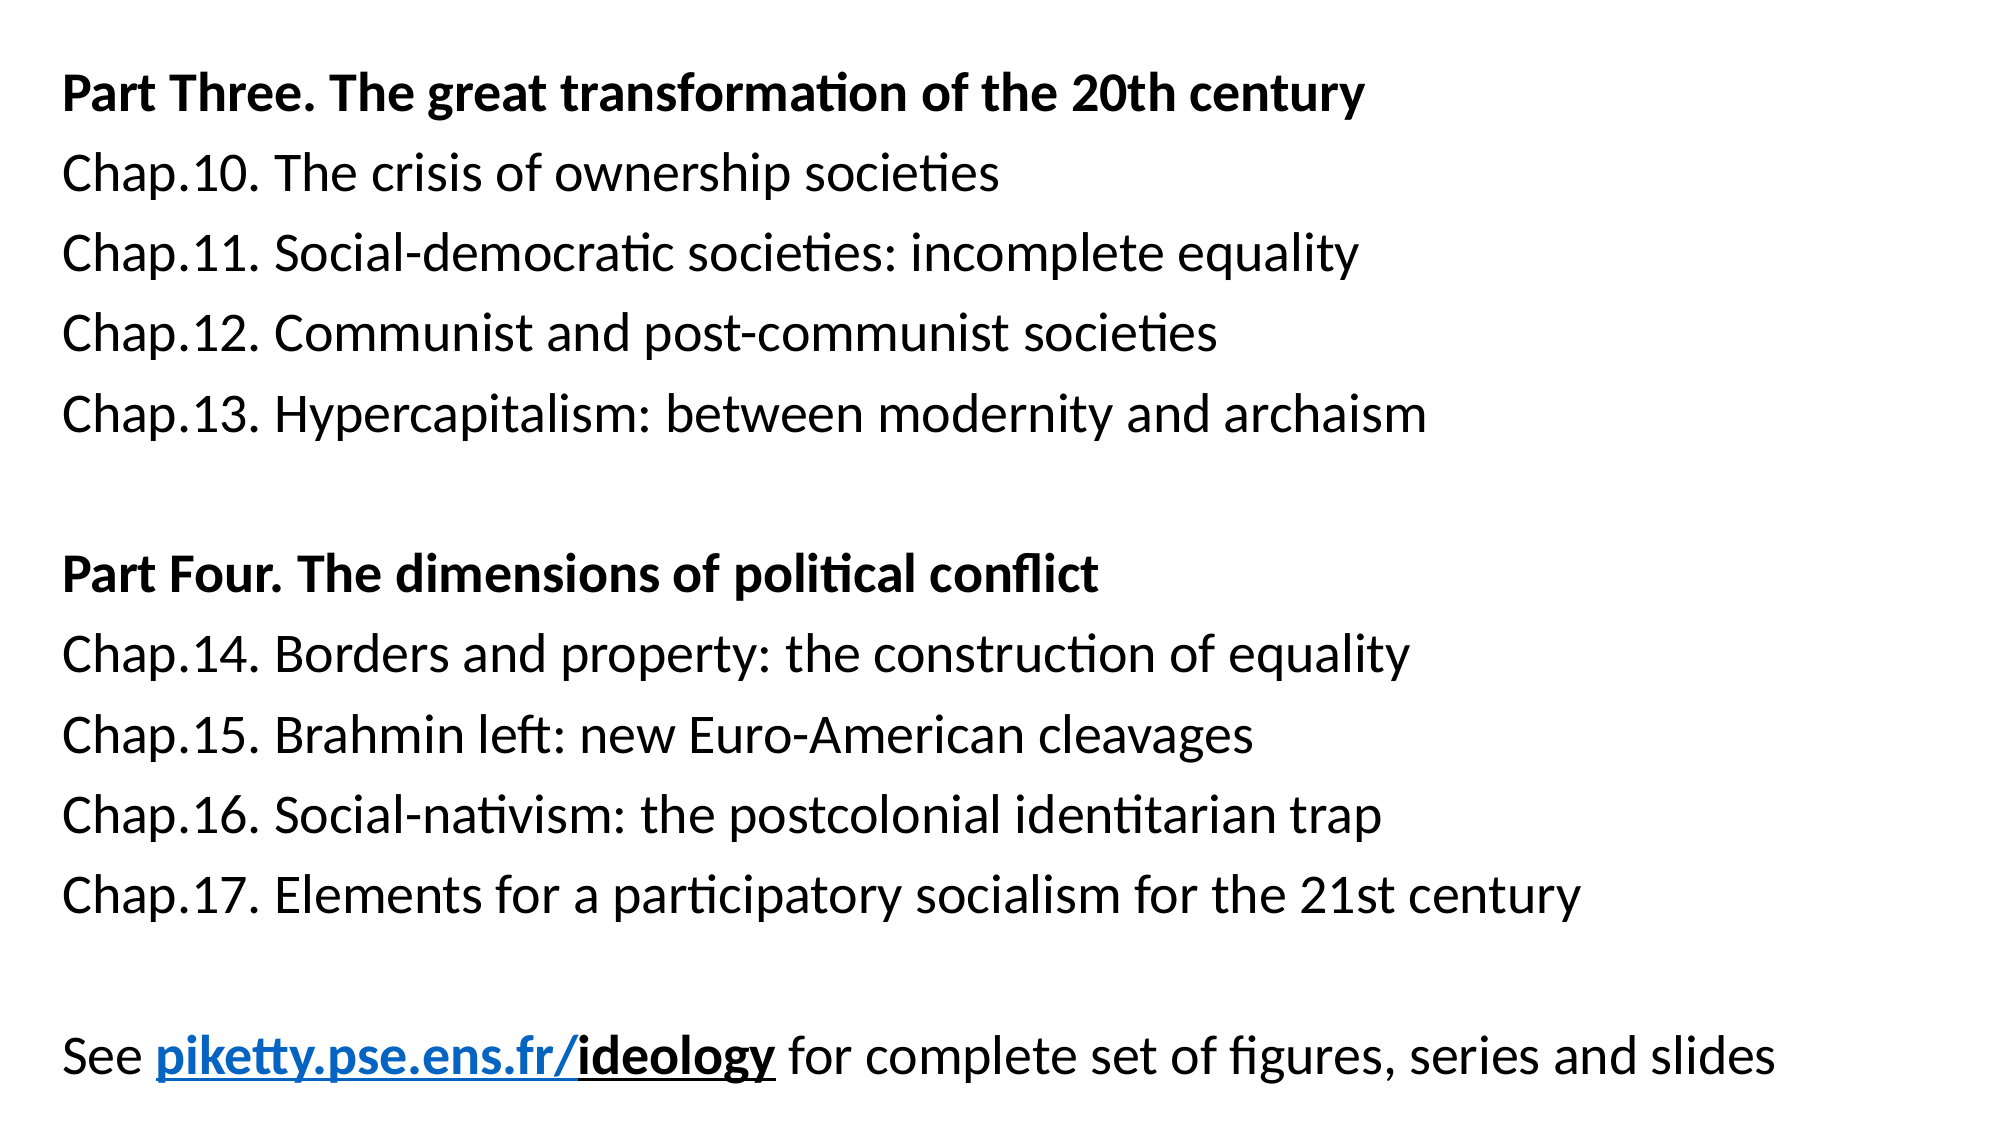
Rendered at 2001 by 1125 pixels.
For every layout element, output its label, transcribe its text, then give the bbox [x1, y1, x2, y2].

list Part Three. The great transformation of the 20th century Chap.10. The crisis of ownership societies Chap.11. Social-democratic societies: incomplete equality Chap.12. Communist and post-communist societies Chap.13. Hypercapitalism: between modernity and archaism Part Four. The dimensions of political conflict Chap.14. Borders and property: the construction of equality Chap.15. Brahmin left: new Euro-American cleavages Chap.16. Social-nativism: the postcolonial identitarian trap Chap.17. Elements for a participatory socialism for the 21st century See piketty.pse.ens.fr/ideology for complete set of figures, series and slides [47, 55, 1941, 1104]
